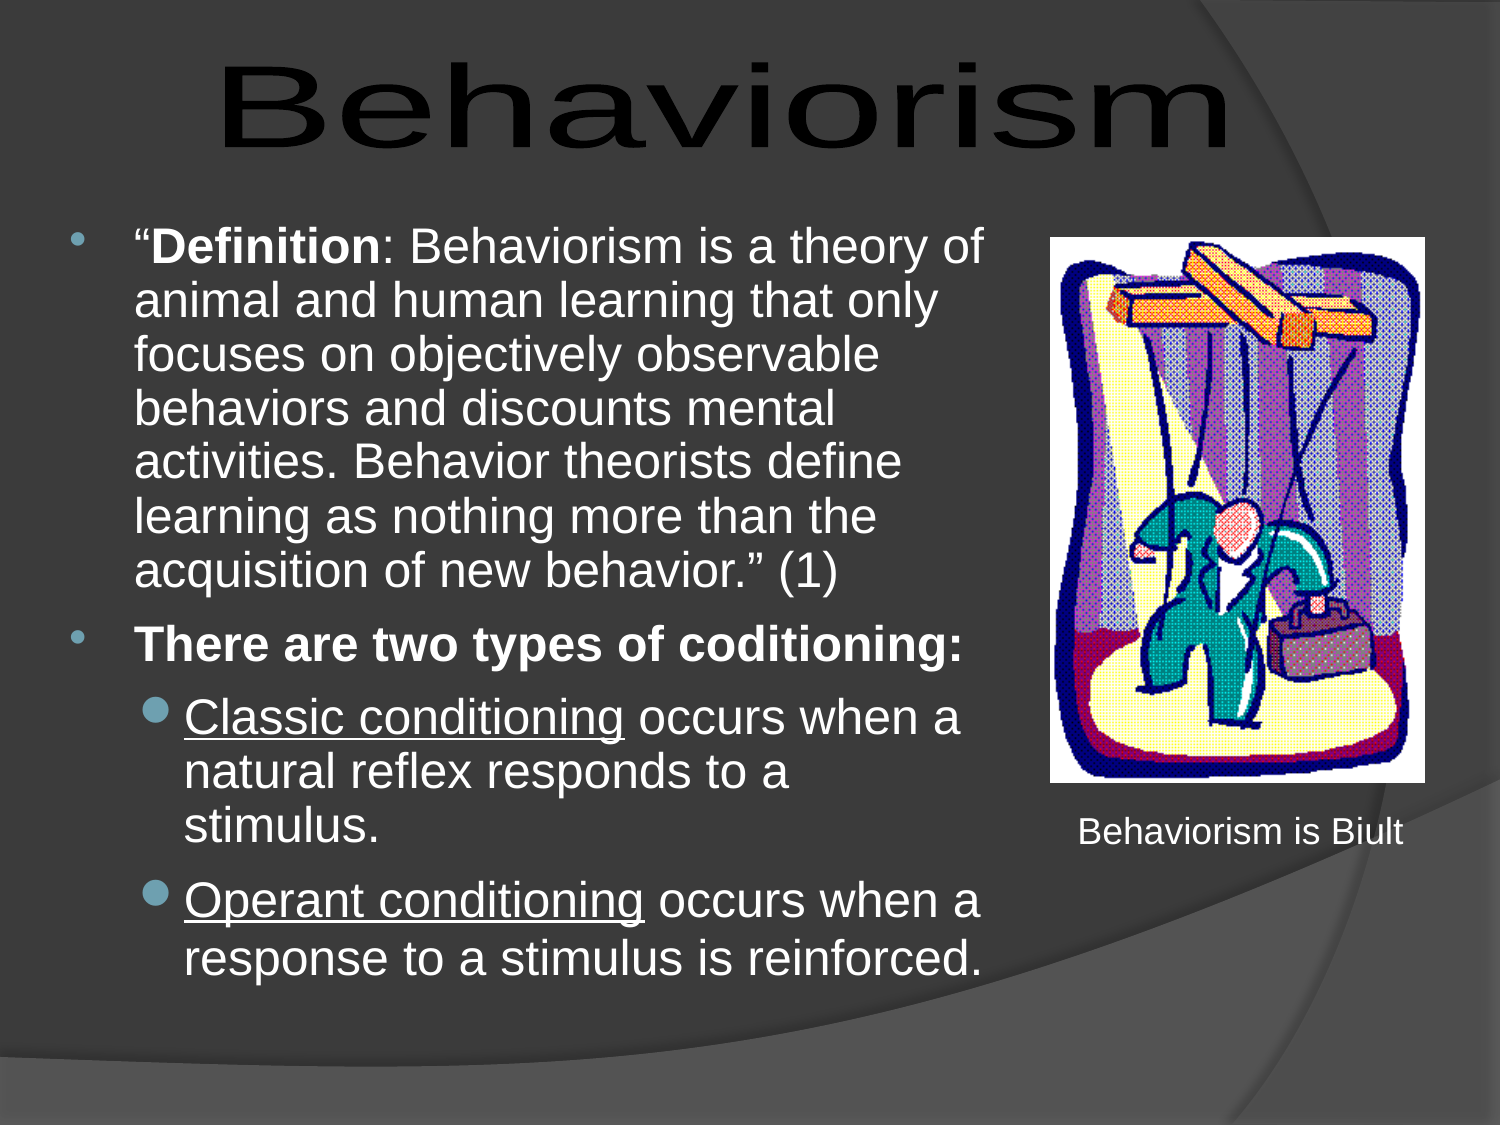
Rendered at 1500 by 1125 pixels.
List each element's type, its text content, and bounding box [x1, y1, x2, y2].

list “Definition: Behaviorism is a theory of animal and human learning that only focuses on objectively observable behaviors and discounts mental activities. Behavior theorists define learning as nothing more than the acquisition of new behavior.” (1) There are two types of coditioning: Classic conditioning occurs when a natural reflex responds to a stimulus. Operant conditioning occurs when a response to a stimulus is reinforced. [49, 212, 1001, 1051]
picture [1049, 237, 1426, 783]
text_box Behaviorism is Biult [1062, 799, 1450, 860]
